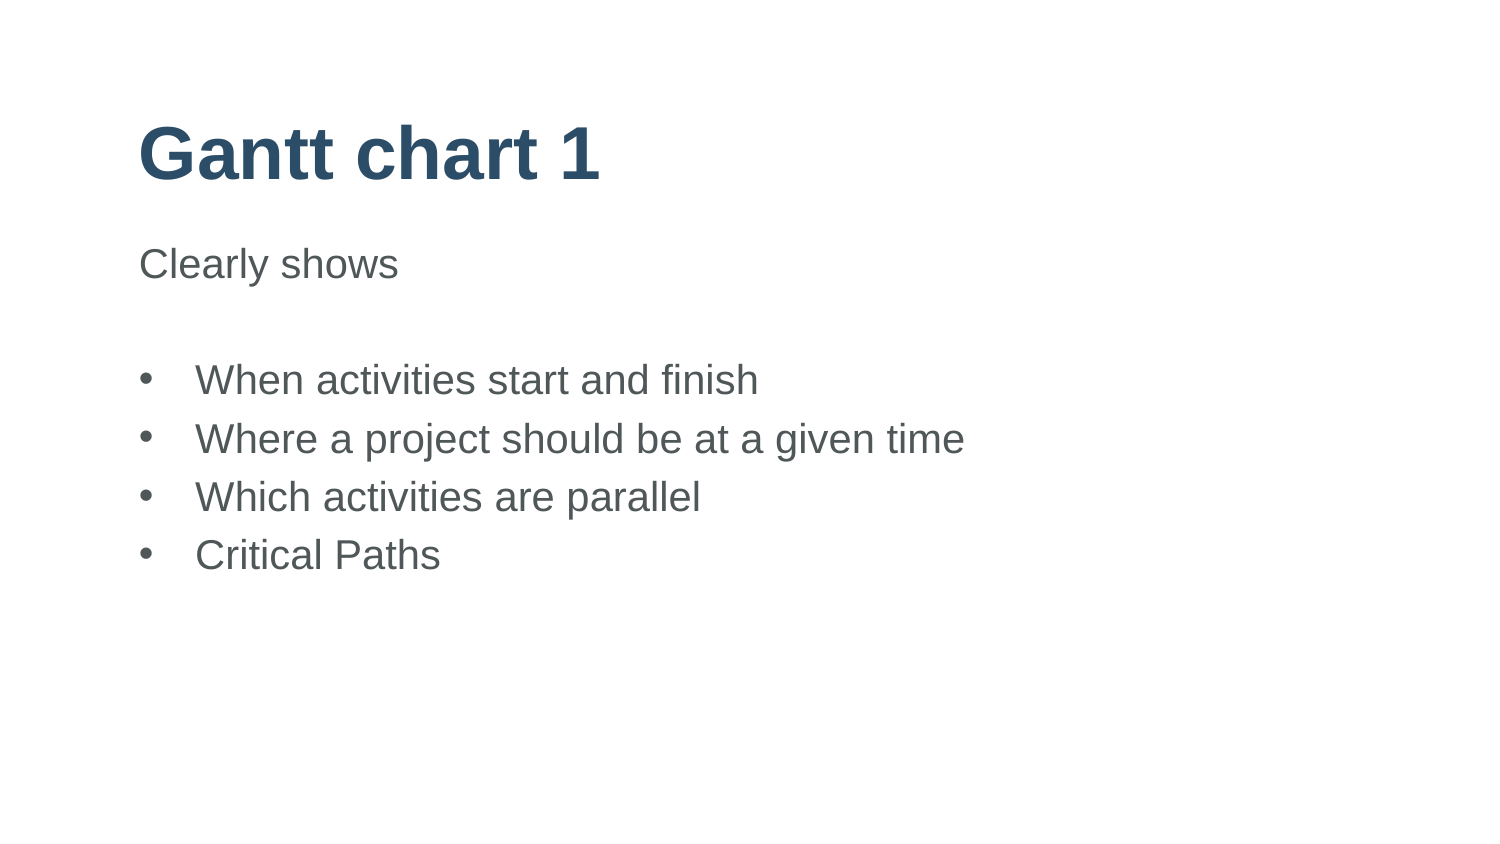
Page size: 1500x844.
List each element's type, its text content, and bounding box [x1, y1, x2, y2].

list Clearly shows When activities start and finish Where a project should be at a given time Which activities are parallel Critical Paths [123, 228, 1412, 678]
title Gantt chart 1 [123, 79, 1412, 220]
